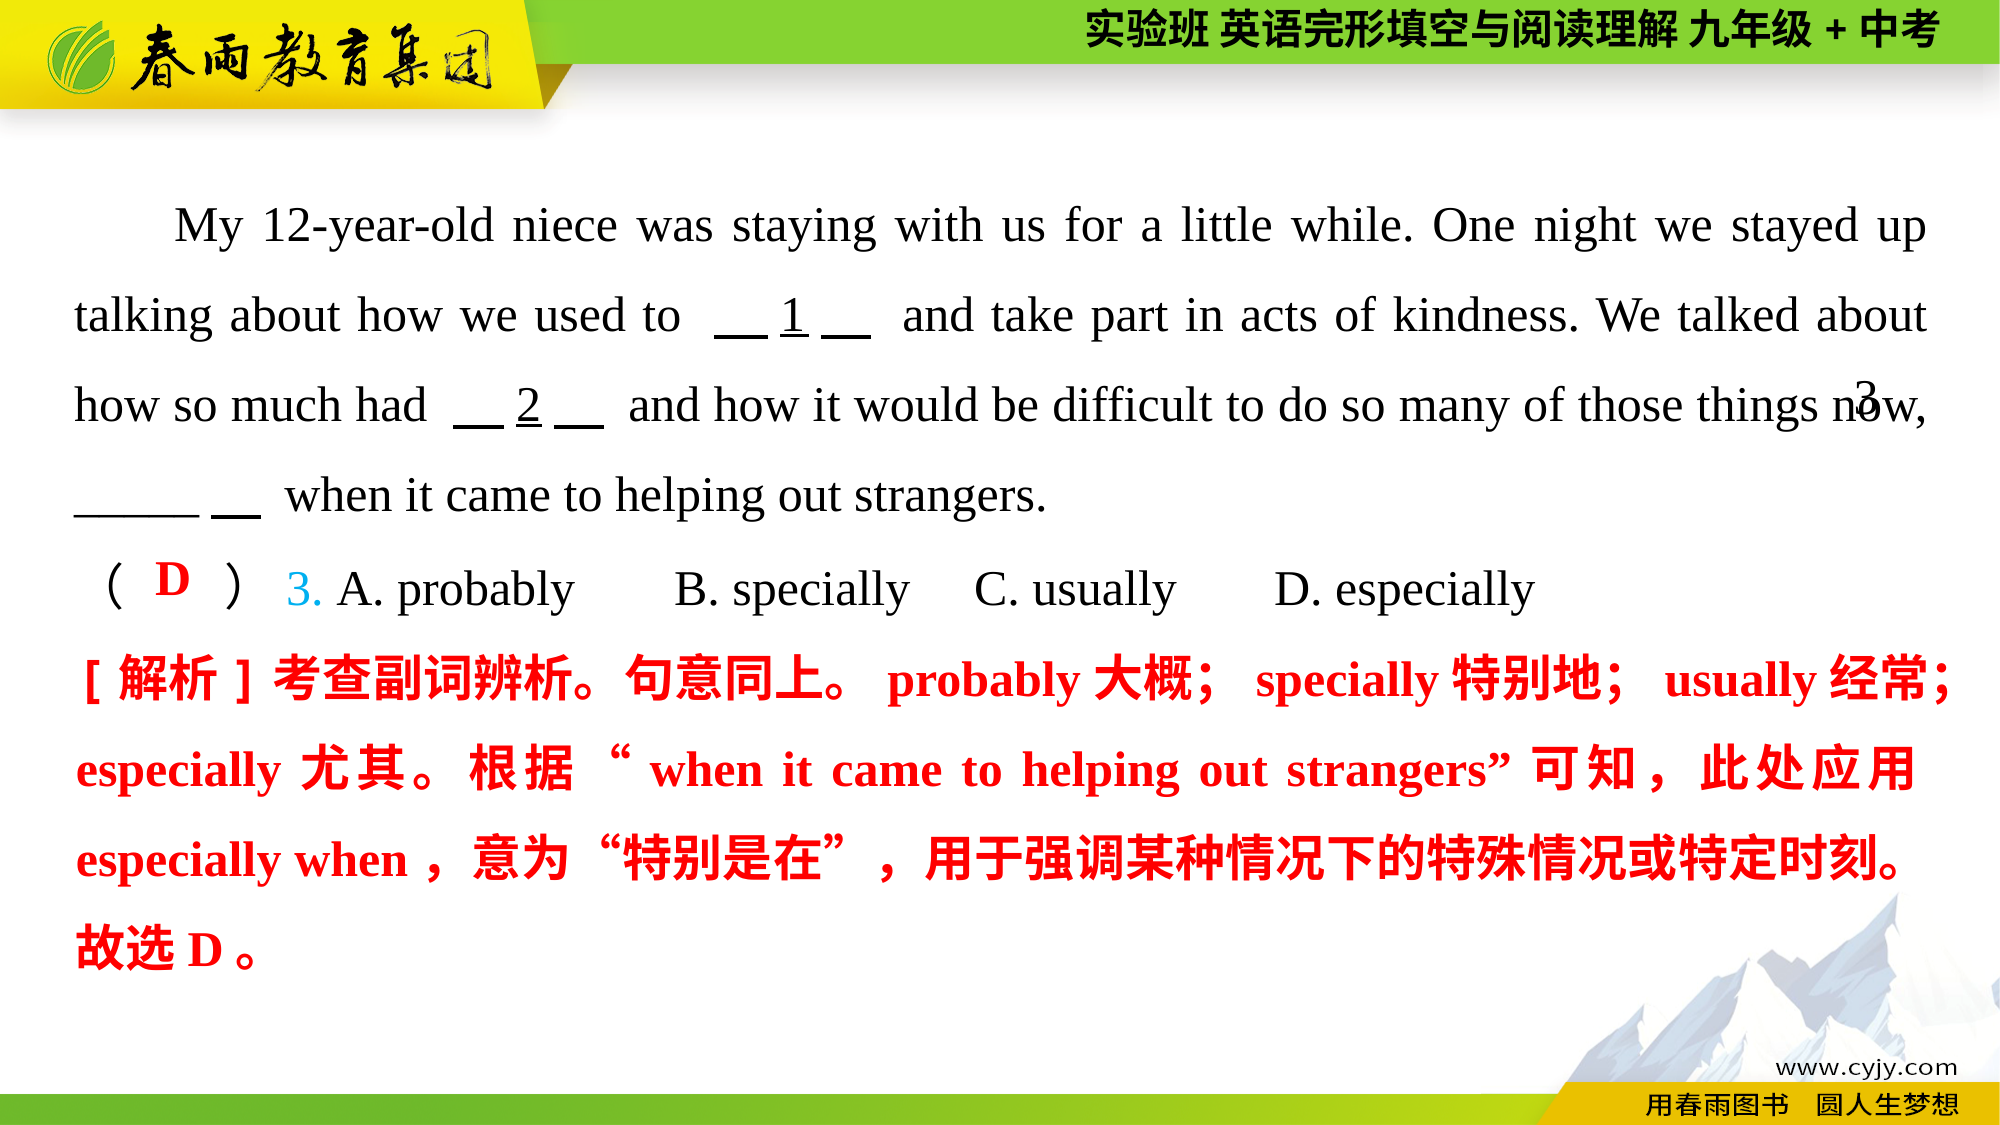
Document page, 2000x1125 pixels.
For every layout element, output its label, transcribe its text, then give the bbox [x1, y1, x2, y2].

text_box [解析]考查副词辨析。句意同上。probably大概；specially特别地；usually经常；especially尤其。根据“when it came to helping out strangers”可知，此处应用especially when，意为“特别是在”，用于强调某种情况下的特殊情况或特定时刻。故选D。 [60, 609, 1945, 984]
list My 12-year-old niece was staying with us for a little while. One night we stayed up talking about how we used to 1 and take part in acts of kindness. We talked about how so much had 2 and how it would be difficult to do so many of those things now, _____ when it came to helping out strangers. [59, 153, 1944, 517]
text_box （ ）3. A. probably B. specially C. usually D. especially [59, 517, 1944, 623]
picture [0, 0, 2000, 1125]
text_box D [140, 538, 206, 613]
text_box 3 [1838, 356, 1894, 432]
